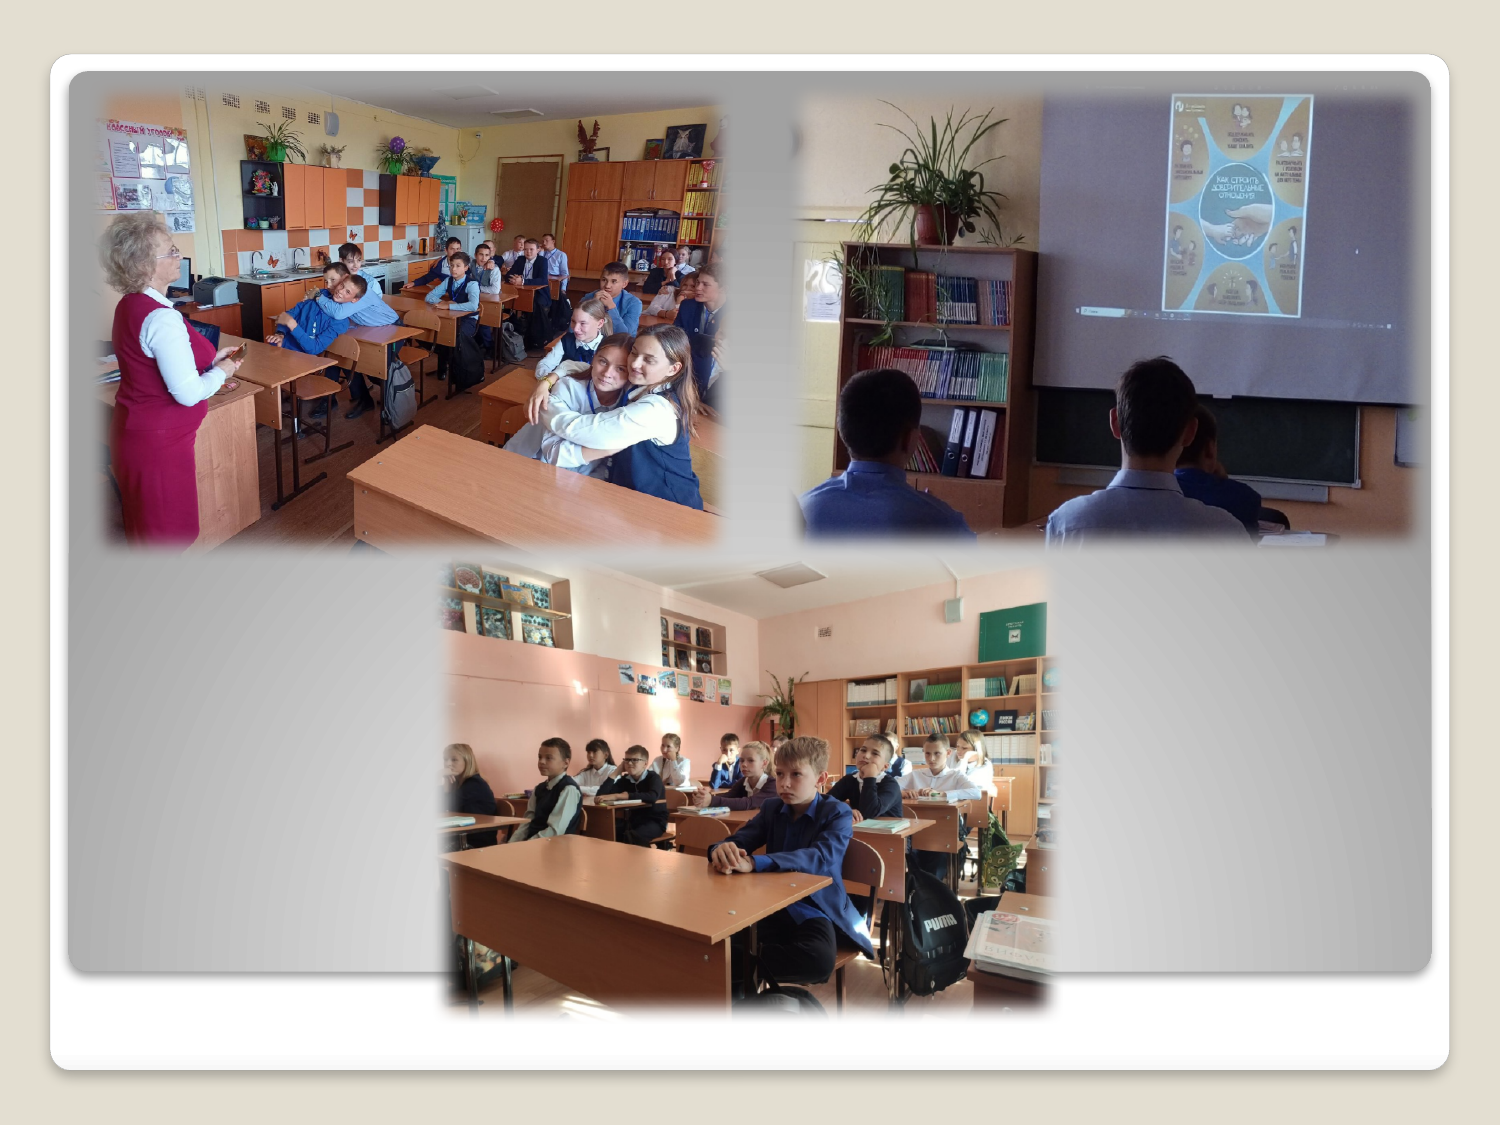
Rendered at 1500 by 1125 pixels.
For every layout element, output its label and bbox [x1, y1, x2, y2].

picture [430, 550, 1064, 1026]
list [88, 77, 734, 562]
list [785, 77, 1431, 557]
